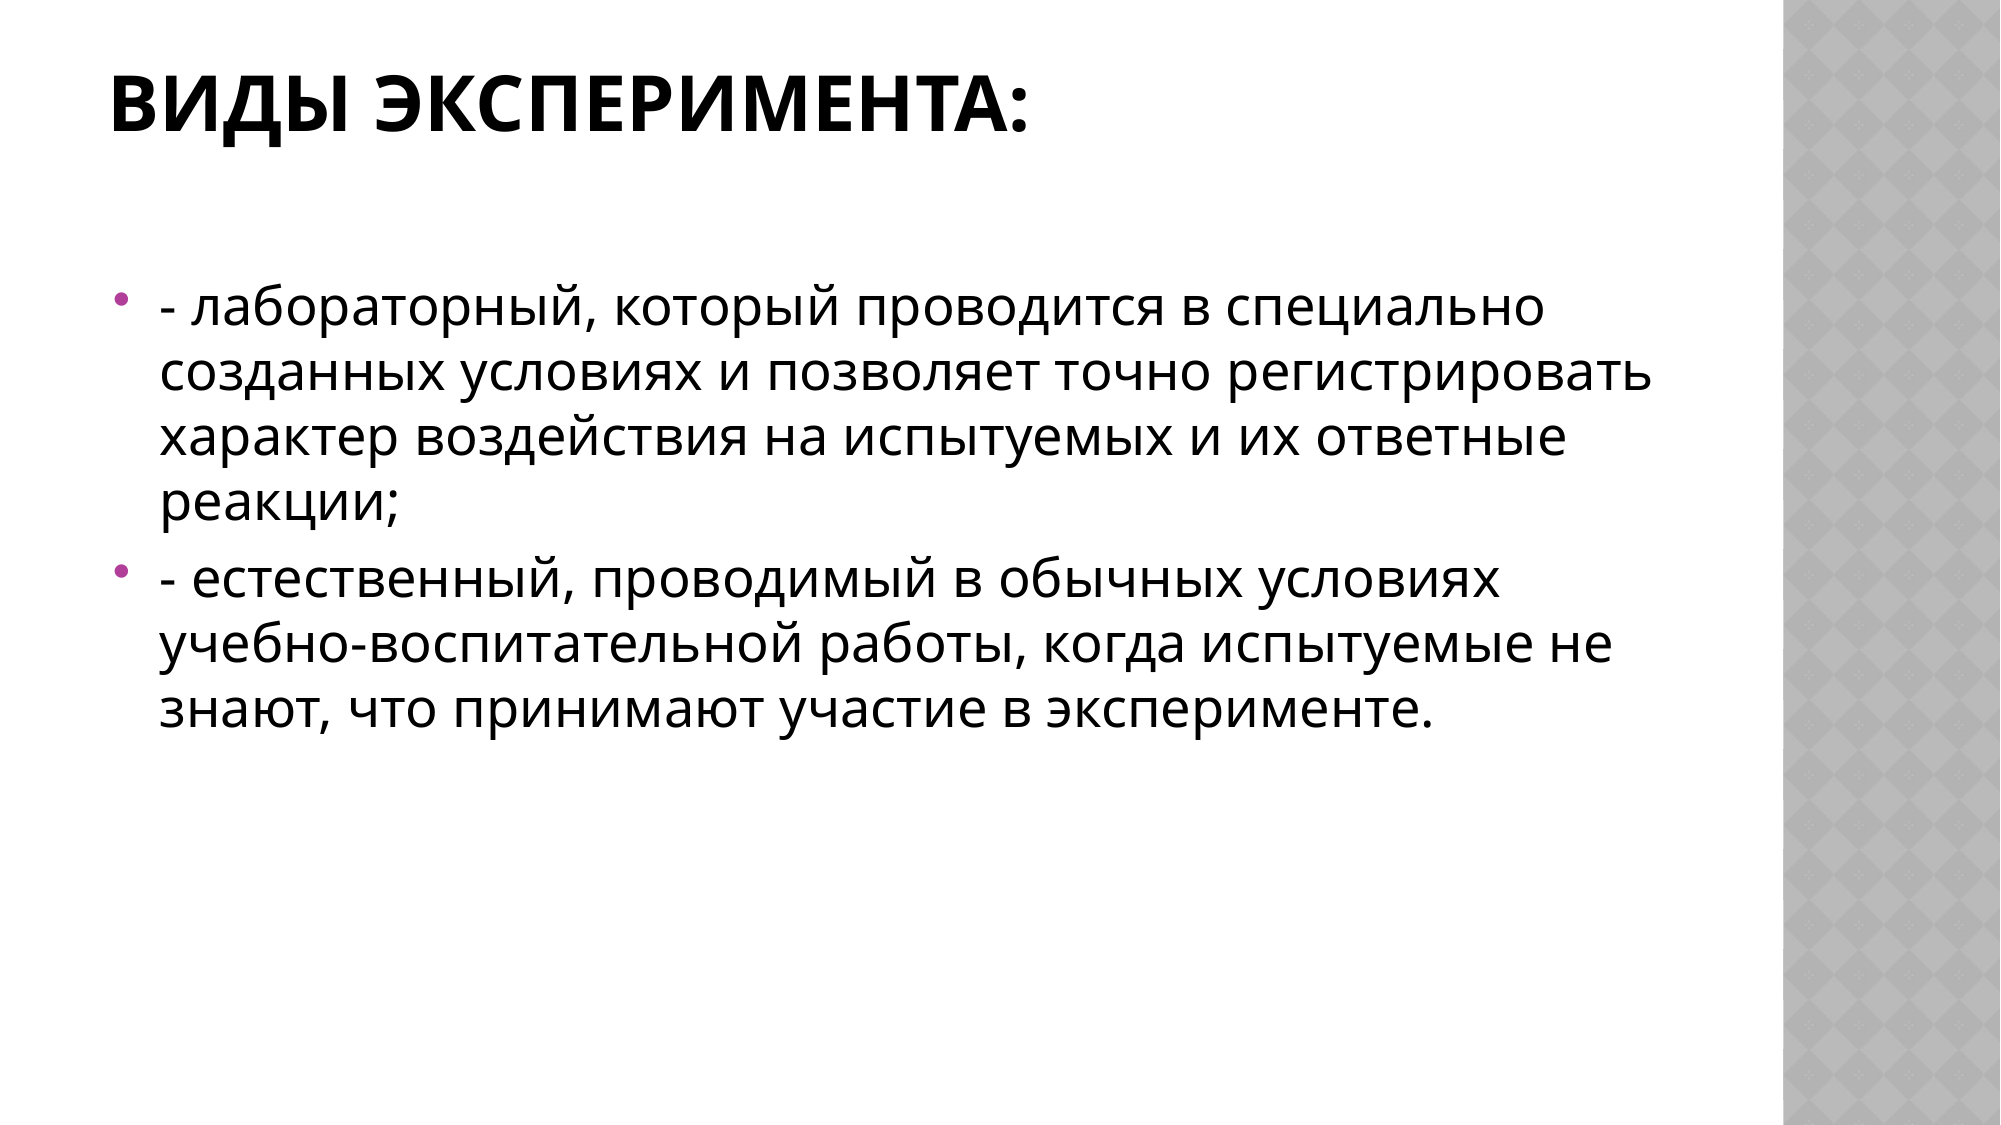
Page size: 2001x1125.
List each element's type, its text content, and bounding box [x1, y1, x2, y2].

list - лабораторный, который проводится в специально созданных условиях и позволяет точно регистрировать характер воздействия на испытуемых и их ответные реакции; - естественный, проводимый в обычных условиях учебно-воспитательной работы, когда испытуемые не знают, что принимают участие в эксперименте. [99, 264, 1684, 1059]
title Виды эксперимента: [99, 52, 1684, 240]
